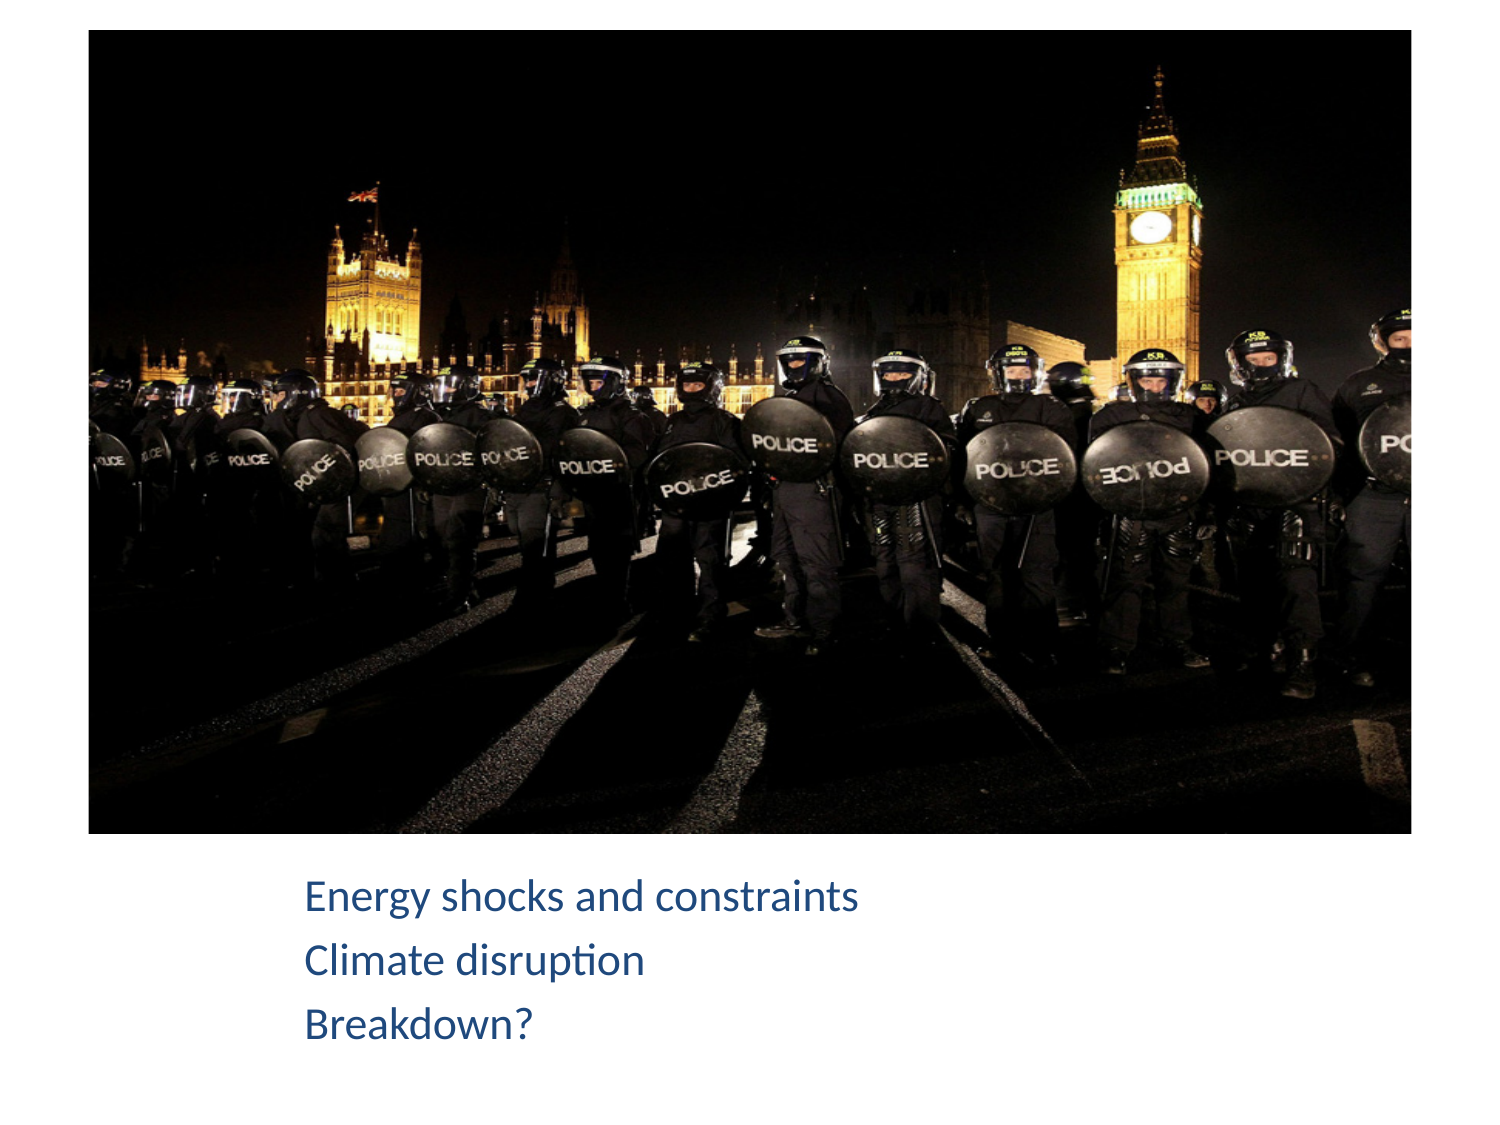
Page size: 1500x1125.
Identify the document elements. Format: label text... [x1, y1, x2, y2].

list Energy shocks and constraints Climate disruption Breakdown? [289, 857, 1190, 1084]
picture [88, 30, 1412, 834]
